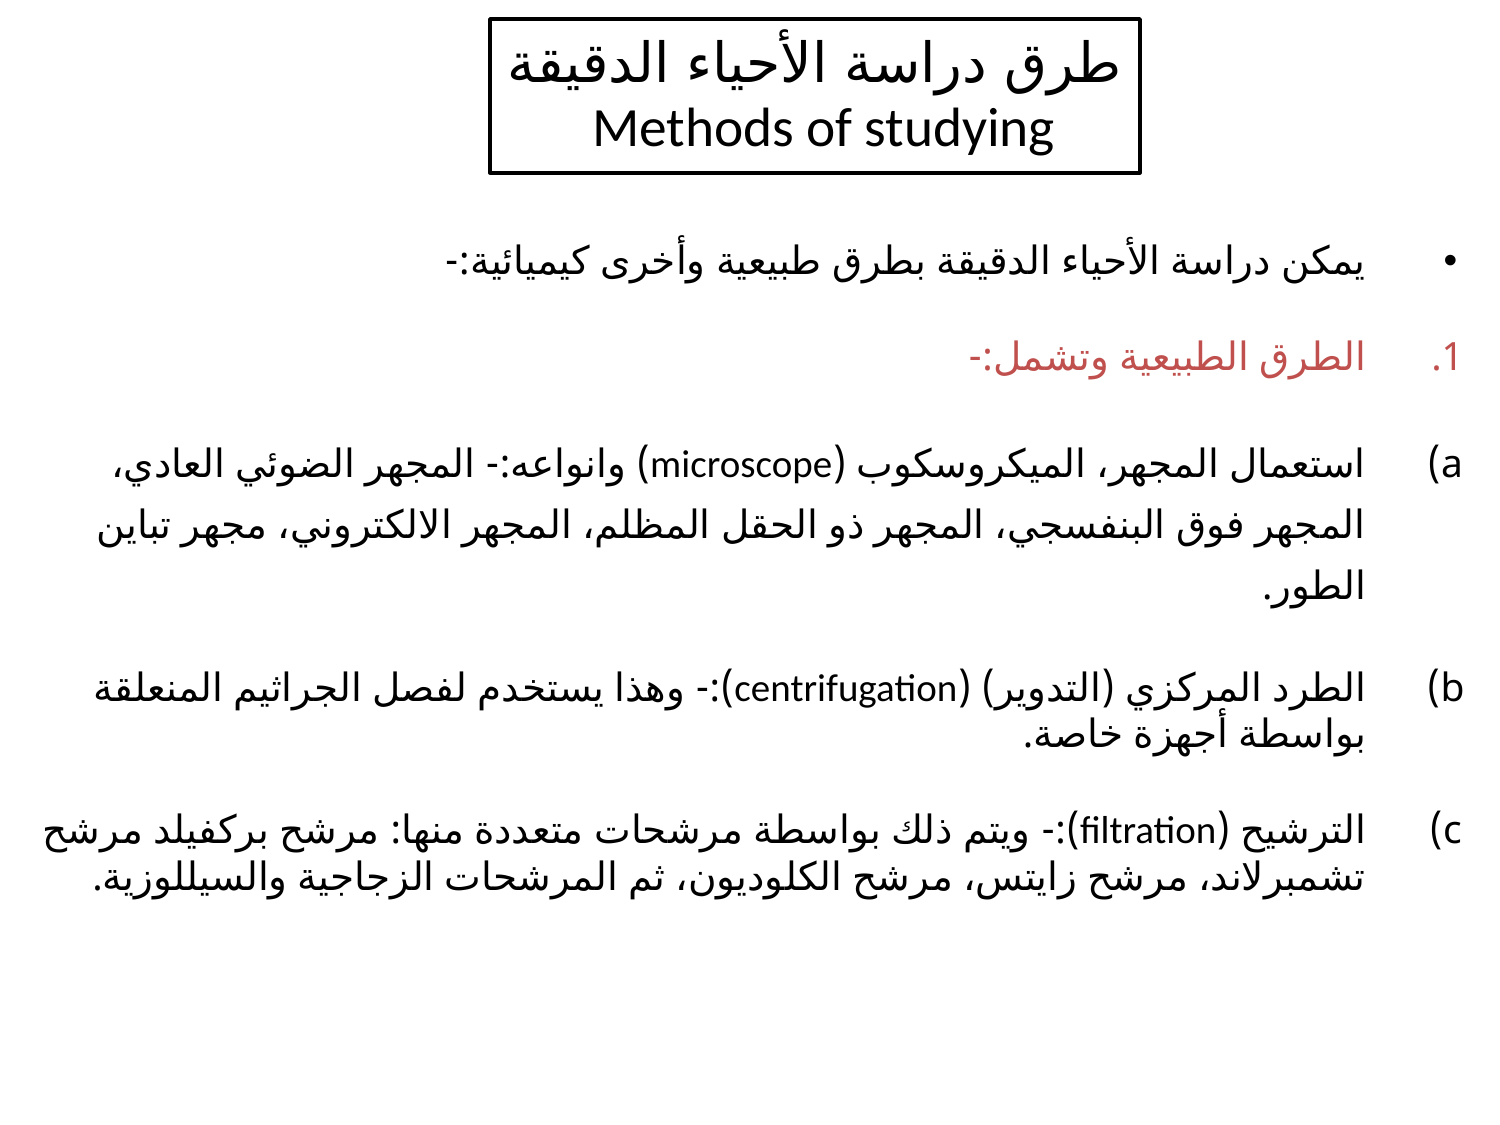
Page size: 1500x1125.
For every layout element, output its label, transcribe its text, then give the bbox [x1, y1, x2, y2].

title طرق دراسة الأحياء الدقيقة Methods of studying [488, 17, 1142, 175]
list يمكن دراسة الأحياء الدقيقة بطرق طبيعية وأخرى كيميائية:- الطرق الطبيعية وتشمل:- استعمال المجهر، الميكروسكوب (microscope) وانواعه:- المجهر الضوئي العادي، المجهر فوق البنفسجي، المجهر ذو الحقل المظلم، المجهر الالكتروني، مجهر تباين الطور. الطرد المركزي (التدوير) (centrifugation):- وهذا يستخدم لفصل الجراثيم المنعلقة بواسطة أجهزة خاصة. الترشيح (filtration):- ويتم ذلك بواسطة مرشحات متعددة منها: مرشح بركفيلد مرشح تشمبرلاند، مرشح زايتس، مرشح الكلوديون، ثم المرشحات الزجاجية والسيللوزية. [17, 231, 1468, 952]
